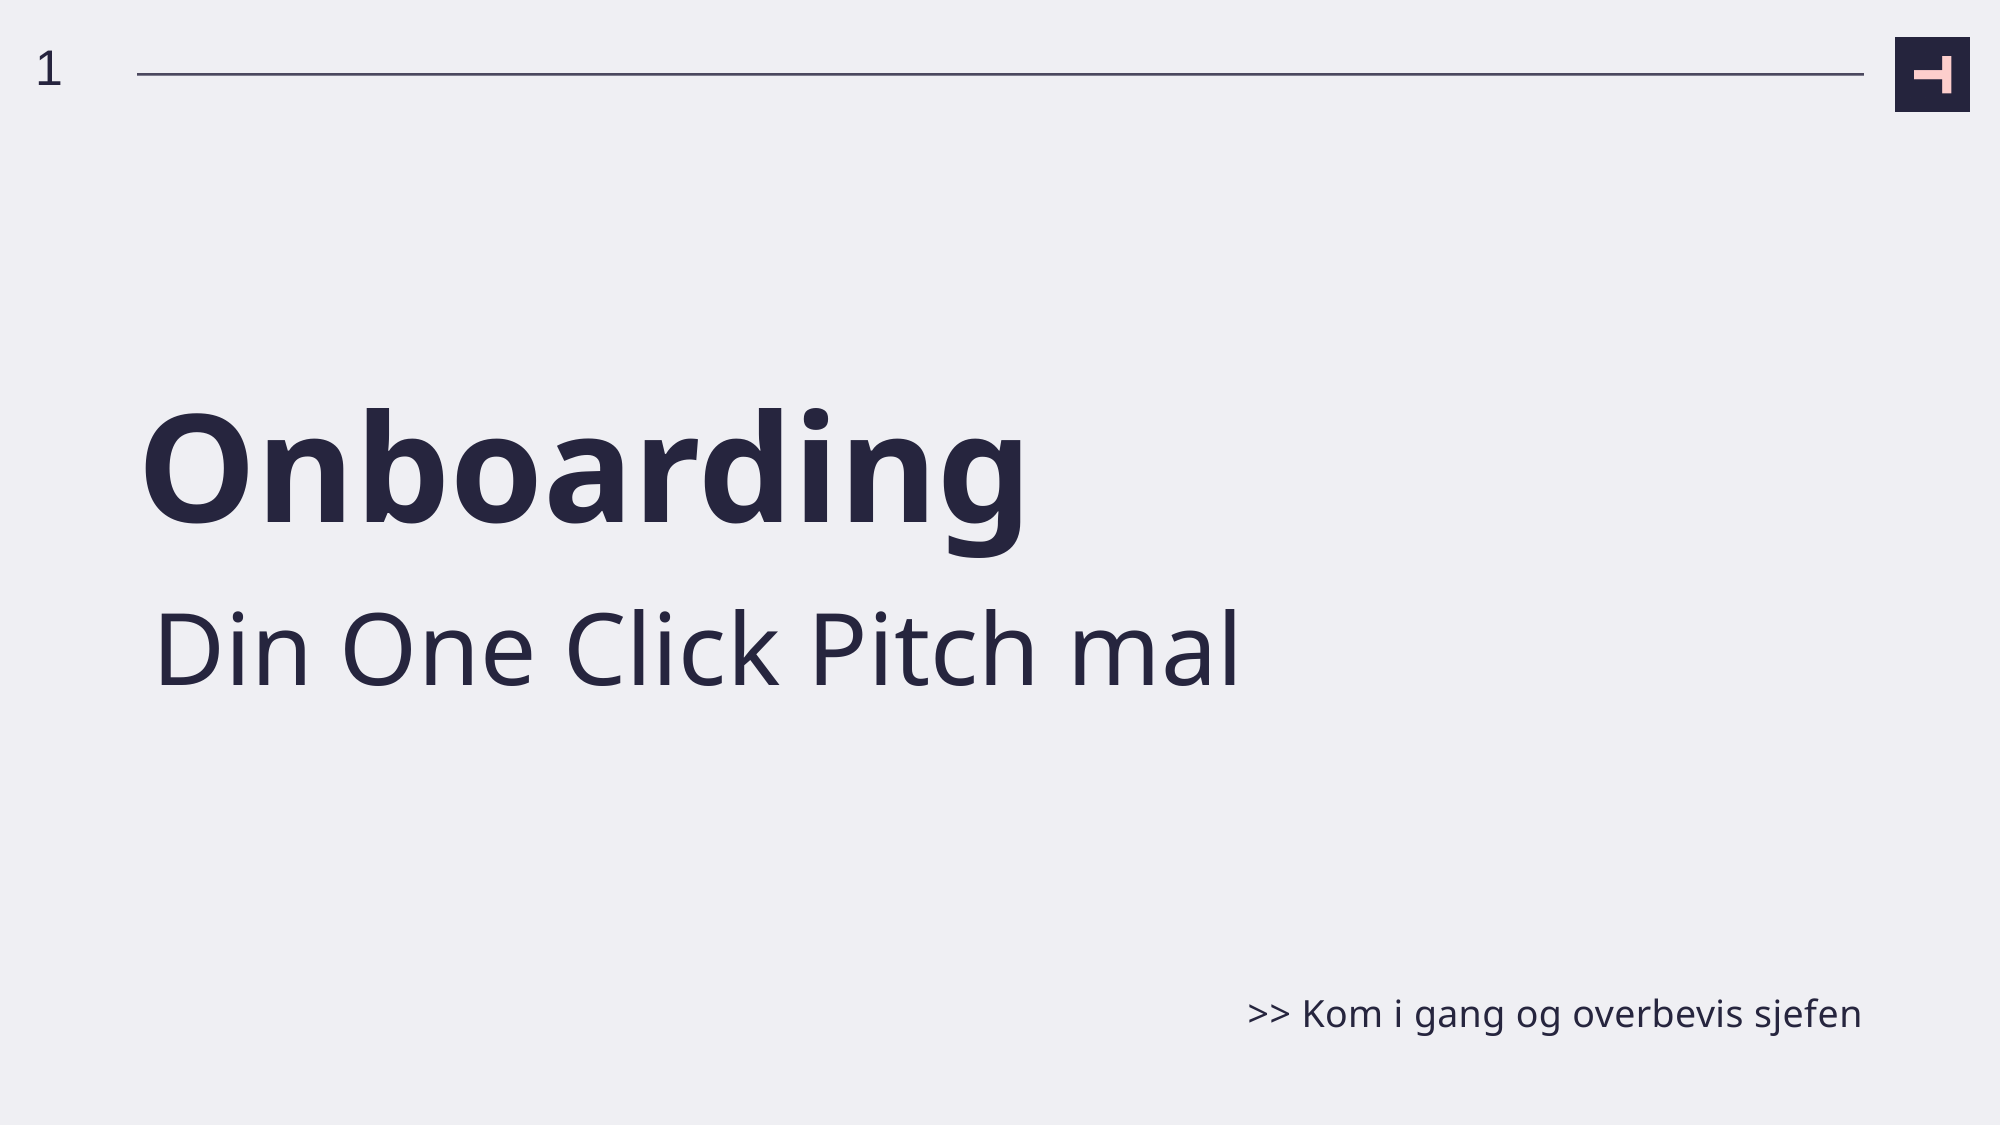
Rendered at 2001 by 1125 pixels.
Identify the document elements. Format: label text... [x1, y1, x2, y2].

picture [1895, 37, 1970, 112]
slide_number 1 [35, 35, 138, 96]
text_box >> Kom i gang og overbevis sjefen [1247, 975, 1909, 1036]
text_box Din One Click Pitch mal [137, 603, 1638, 762]
text_box Onboarding [137, 418, 1638, 603]
